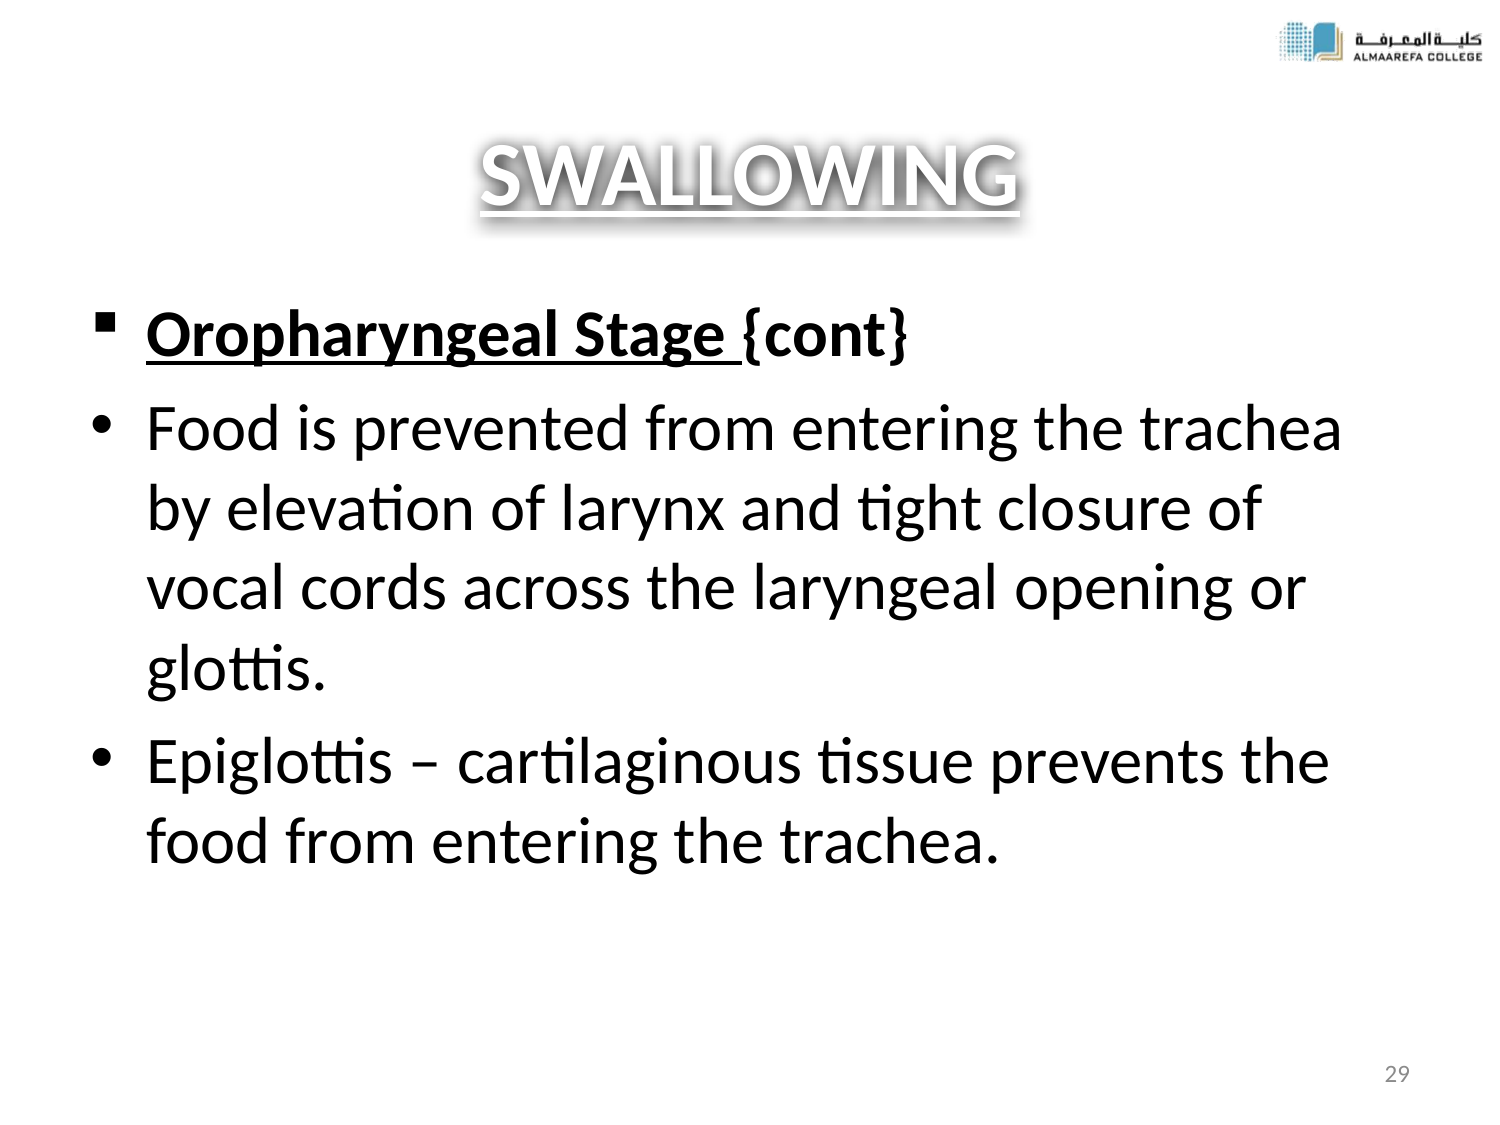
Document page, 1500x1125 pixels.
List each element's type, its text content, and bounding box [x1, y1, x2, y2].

list Oropharyngeal Stage {cont} Food is prevented from entering the trachea by elevation of larynx and tight closure of vocal cords across the laryngeal opening or glottis. Epiglottis – cartilaginous tissue prevents the food from entering the trachea. [75, 282, 1425, 1025]
slide_number 29 [1074, 1042, 1425, 1103]
title SWALLOWING [75, 75, 1425, 263]
picture [1275, 12, 1487, 78]
